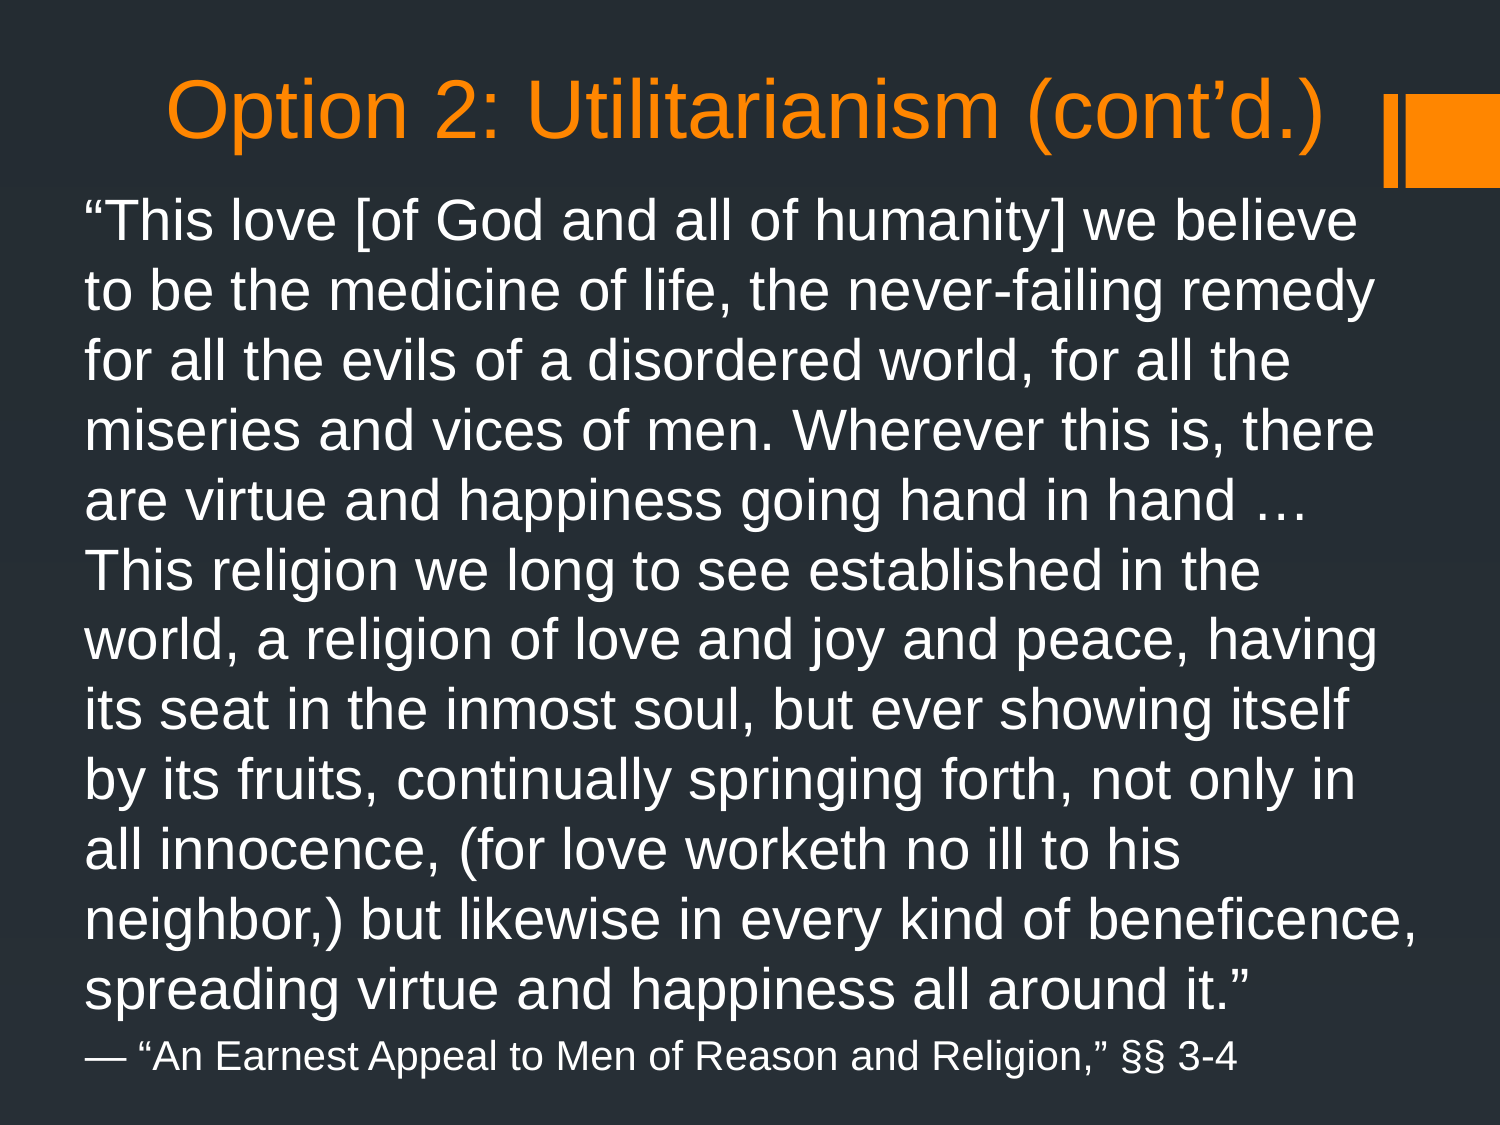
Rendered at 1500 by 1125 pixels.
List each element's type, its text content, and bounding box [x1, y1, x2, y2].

title Option 2: Utilitarianism (cont’d.) [150, 24, 1350, 163]
list “This love [of God and all of humanity] we believe to be the medicine of life, the never-failing remedy for all the evils of a disordered world, for all the miseries and vices of men. Wherever this is, there are virtue and happiness going hand in hand … This religion we long to see established in the world, a religion of love and joy and peace, having its seat in the inmost soul, but ever showing itself by its fruits, continually springing forth, not only in all innocence, (for love worketh no ill to his neighbor,) but likewise in every kind of beneficence, spreading virtue and happiness all around it.” — “An Earnest Appeal to Men of Reason and Religion,” §§ 3-4 [62, 174, 1438, 1100]
